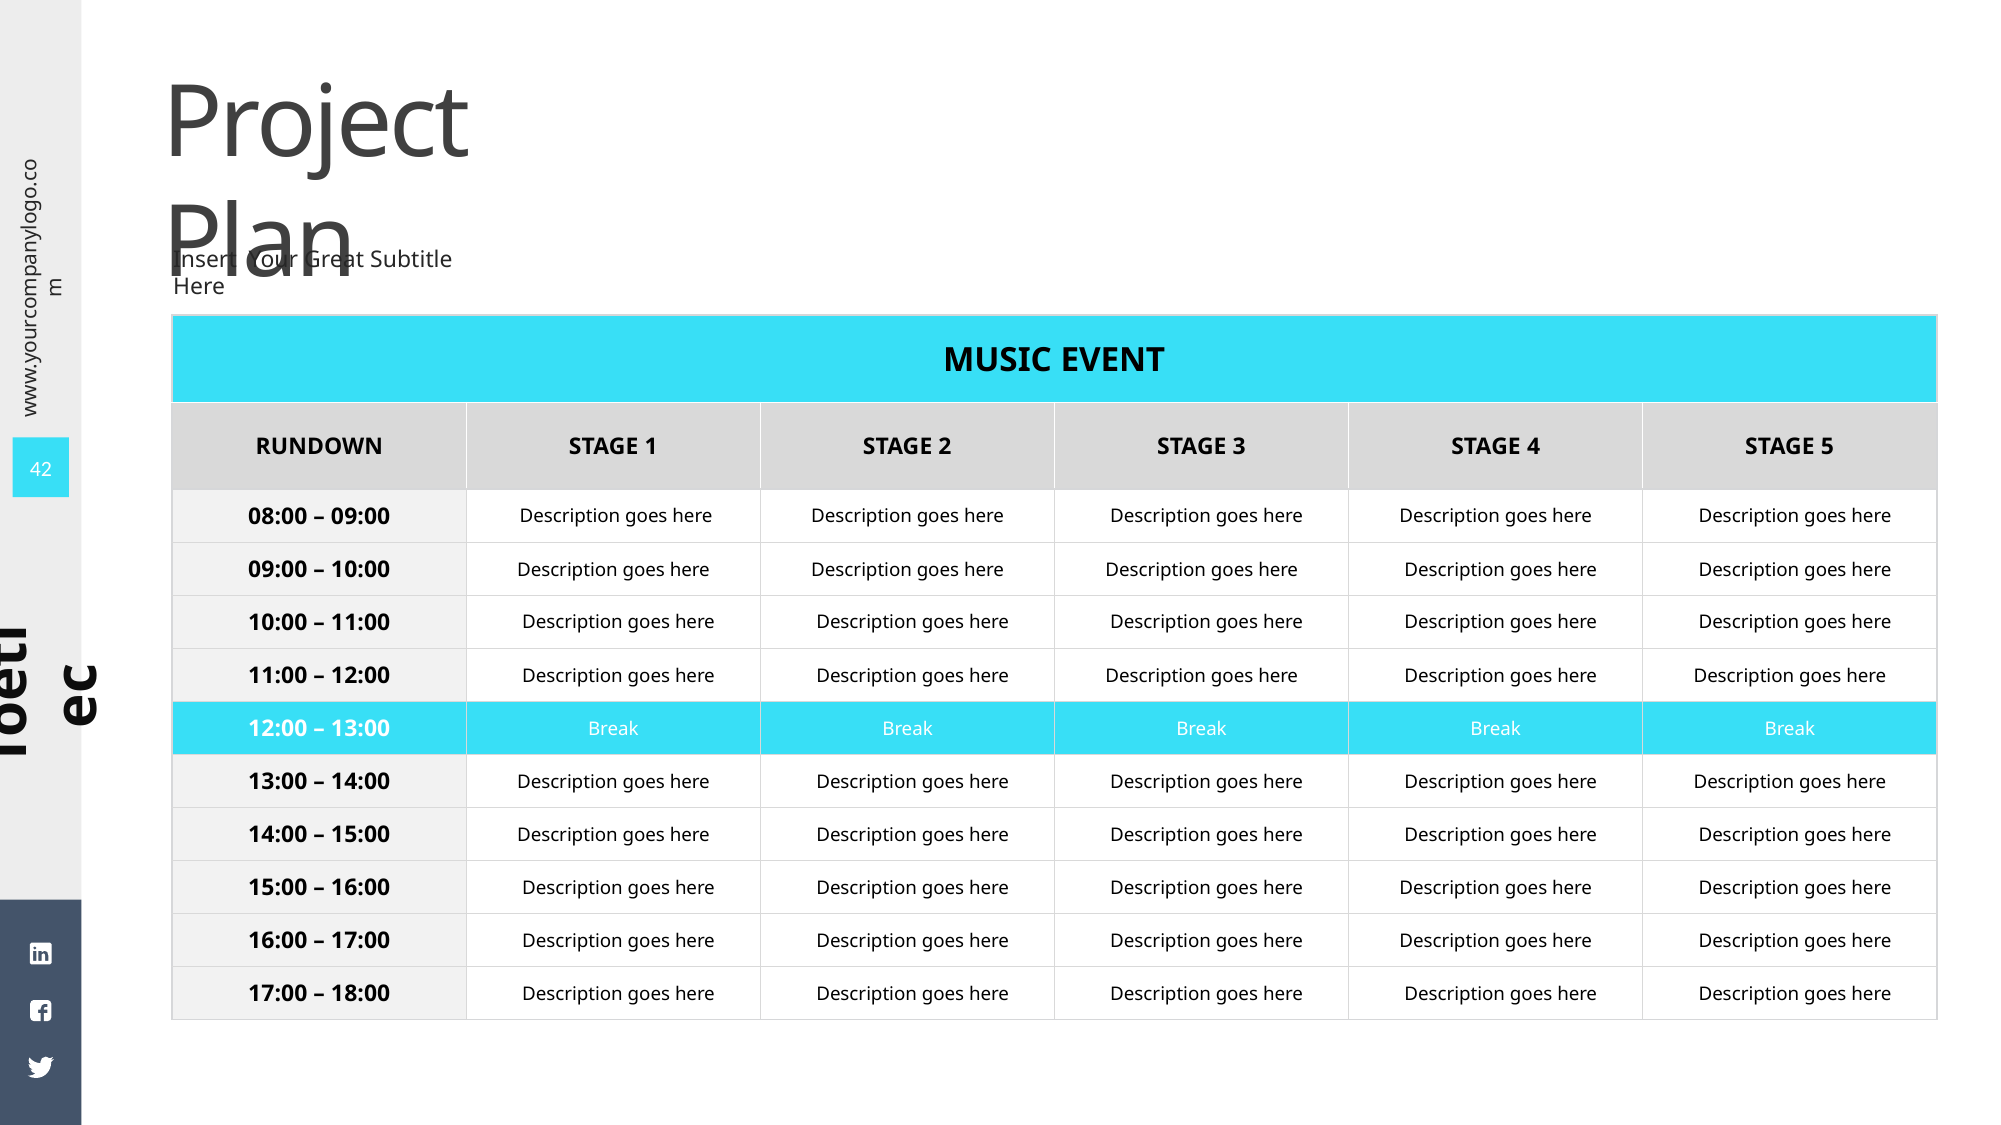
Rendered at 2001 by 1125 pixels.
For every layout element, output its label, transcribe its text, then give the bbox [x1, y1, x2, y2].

table_cell Description goes here [761, 755, 1054, 807]
table_cell Description goes here [1643, 490, 1936, 542]
table_cell Break [761, 702, 1054, 754]
table_cell Break [467, 702, 760, 754]
table_cell Description goes here [1643, 543, 1936, 595]
table_cell STAGE 5 [1643, 403, 1936, 488]
table_cell Break [1643, 702, 1936, 754]
table_cell 08:00 – 09:00 [173, 490, 466, 542]
table_cell STAGE 1 [467, 403, 760, 488]
table_cell 10:00 – 11:00 [173, 596, 466, 648]
text_box Project Plan [147, 116, 677, 236]
table_cell Description goes here [467, 490, 760, 542]
table_cell Description goes here [761, 490, 1054, 542]
table_cell Description goes here [1643, 808, 1936, 860]
table_cell Description goes here [467, 861, 760, 913]
table_cell Description goes here [1349, 649, 1642, 701]
table_cell Description goes here [1349, 808, 1642, 860]
table_cell Break [1055, 702, 1348, 754]
table_cell Description goes here [1643, 755, 1936, 807]
table_cell Description goes here [1643, 861, 1936, 913]
table_cell Description goes here [1349, 596, 1642, 648]
table_cell Description goes here [1055, 967, 1348, 1019]
table_cell Description goes here [467, 808, 760, 860]
table_cell Description goes here [761, 914, 1054, 966]
table_cell Description goes here [467, 967, 760, 1019]
table_cell Description goes here [467, 649, 760, 701]
table_cell Description goes here [761, 861, 1054, 913]
table_cell Description goes here [1055, 914, 1348, 966]
table_cell Description goes here [1643, 967, 1936, 1019]
table_cell RUNDOWN [173, 403, 466, 488]
table_cell Description goes here [1055, 808, 1348, 860]
table_cell STAGE 3 [1055, 403, 1348, 488]
table_cell Description goes here [1643, 914, 1936, 966]
table_cell Description goes here [1349, 861, 1642, 913]
slide_number 42 [12, 437, 69, 498]
table_cell Description goes here [761, 596, 1054, 648]
table_cell Description goes here [1643, 596, 1936, 648]
table_cell Description goes here [761, 967, 1054, 1019]
table_cell Description goes here [1055, 490, 1348, 542]
table_cell Description goes here [467, 914, 760, 966]
table_cell Description goes here [1055, 649, 1348, 701]
table_cell 15:00 – 16:00 [173, 861, 466, 913]
table_cell Description goes here [761, 543, 1054, 595]
table_cell Description goes here [1349, 543, 1642, 595]
table_cell 16:00 – 17:00 [173, 914, 466, 966]
table_cell Description goes here [467, 596, 760, 648]
text_box Insert Your Great Subtitle Here [158, 237, 512, 307]
table_cell 14:00 – 15:00 [173, 808, 466, 860]
table_cell Description goes here [1349, 914, 1642, 966]
table_cell 12:00 – 13:00 [173, 702, 466, 754]
table_cell Description goes here [1349, 490, 1642, 542]
table_header MUSIC EVENT [173, 316, 1936, 402]
table_cell Description goes here [1055, 755, 1348, 807]
table_cell Break [1349, 702, 1642, 754]
table_cell Description goes here [761, 808, 1054, 860]
table_cell 13:00 – 14:00 [173, 755, 466, 807]
table_cell Description goes here [1349, 755, 1642, 807]
table_cell Description goes here [1643, 649, 1936, 701]
table_cell STAGE 4 [1349, 403, 1642, 488]
table_cell 17:00 – 18:00 [173, 967, 466, 1019]
table_cell 11:00 – 12:00 [173, 649, 466, 701]
table_cell Description goes here [1055, 861, 1348, 913]
table_cell 09:00 – 10:00 [173, 543, 466, 595]
table_cell STAGE 2 [761, 403, 1054, 488]
table_cell Description goes here [1055, 543, 1348, 595]
table_cell Description goes here [1055, 596, 1348, 648]
table_cell Description goes here [467, 755, 760, 807]
table_cell Description goes here [1349, 967, 1642, 1019]
table_cell Description goes here [761, 649, 1054, 701]
table_cell Description goes here [467, 543, 760, 595]
